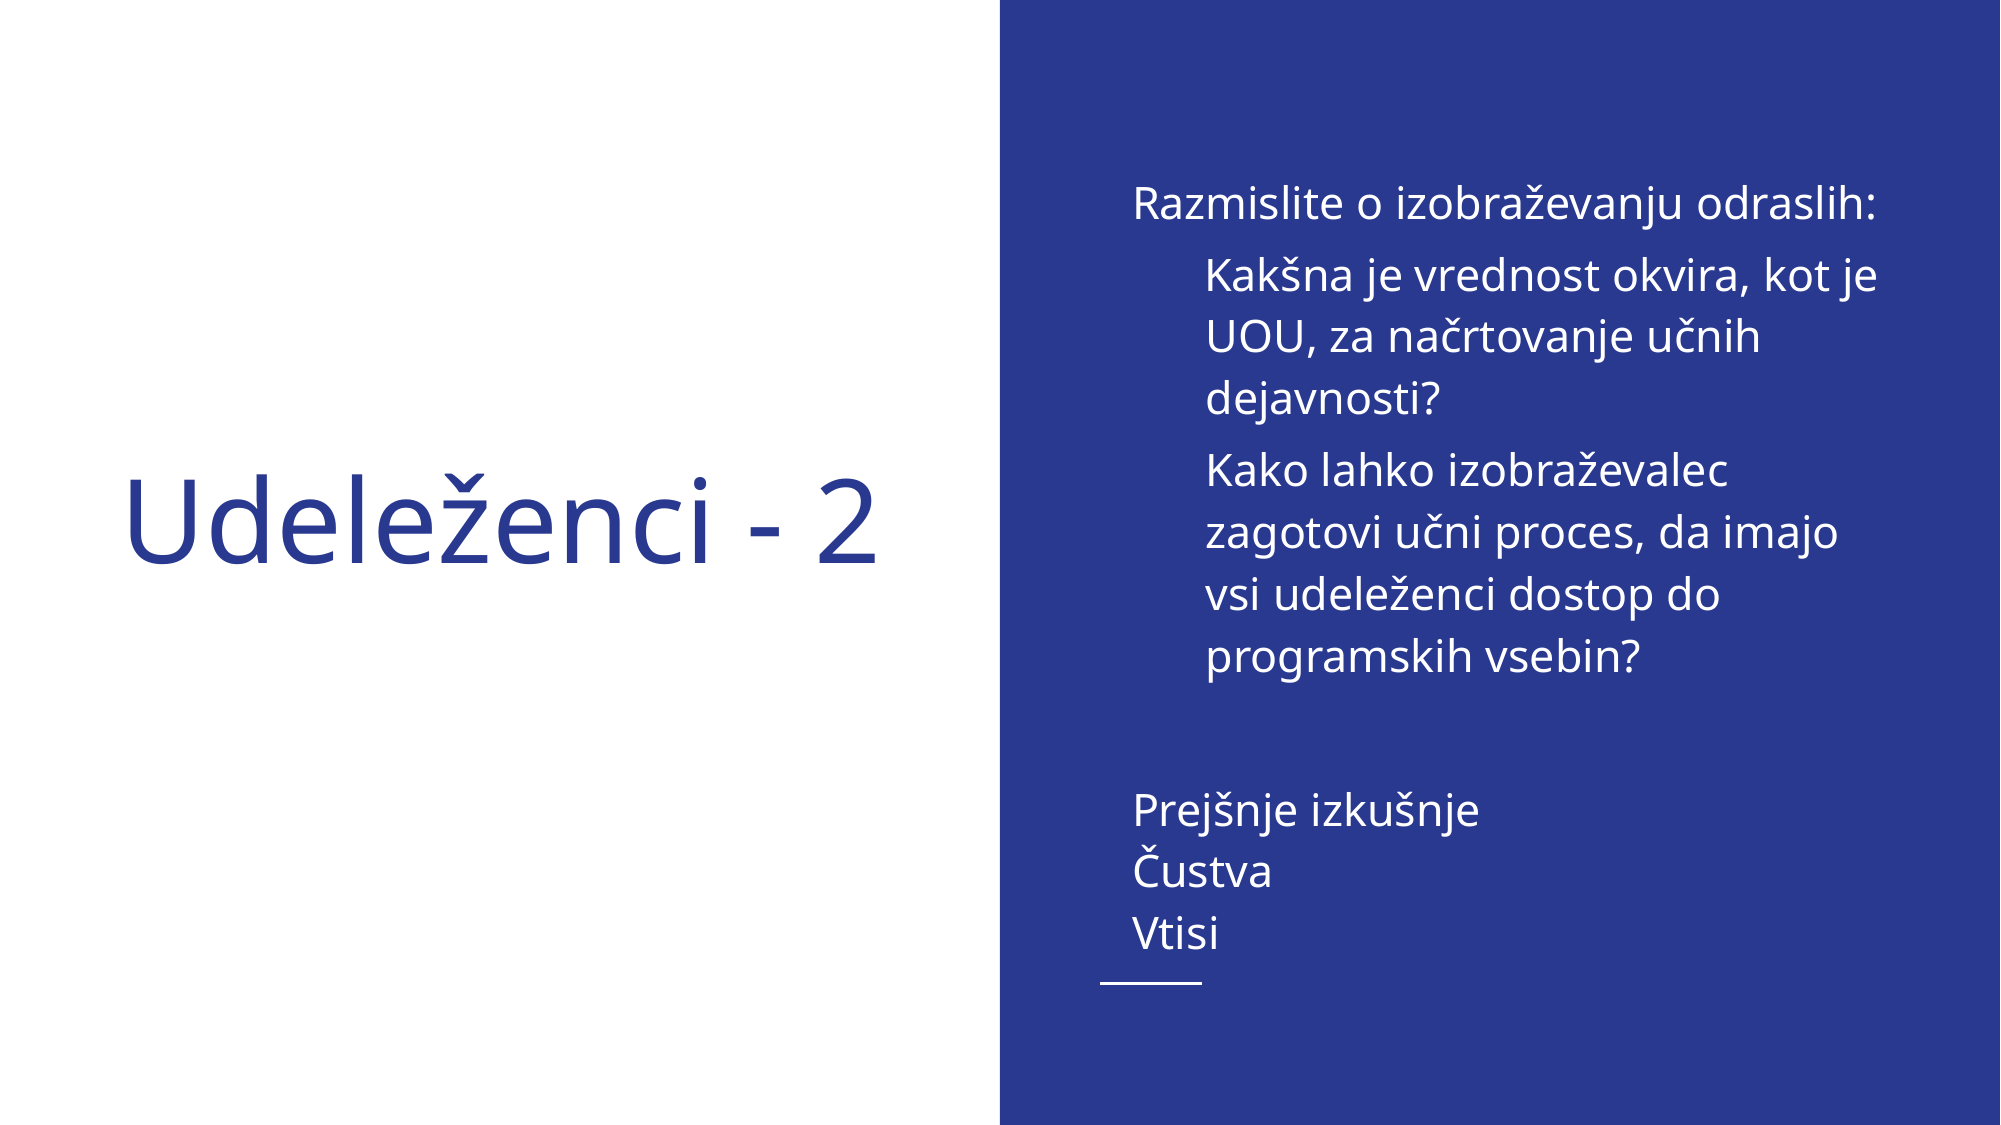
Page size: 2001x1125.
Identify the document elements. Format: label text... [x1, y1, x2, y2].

list Razmislite o izobraževanju odraslih: Kakšna je vrednost okvira, kot je UOU, za načrtovanje učnih dejavnosti? Kako lahko izobraževalec zagotovi učni proces, da imajo vsi udeleženci dostop do programskih vsebin? Prejšnje izkušnje Čustva Vtisi [1080, 158, 1920, 967]
title Udeleženci - 2 [58, 251, 943, 594]
